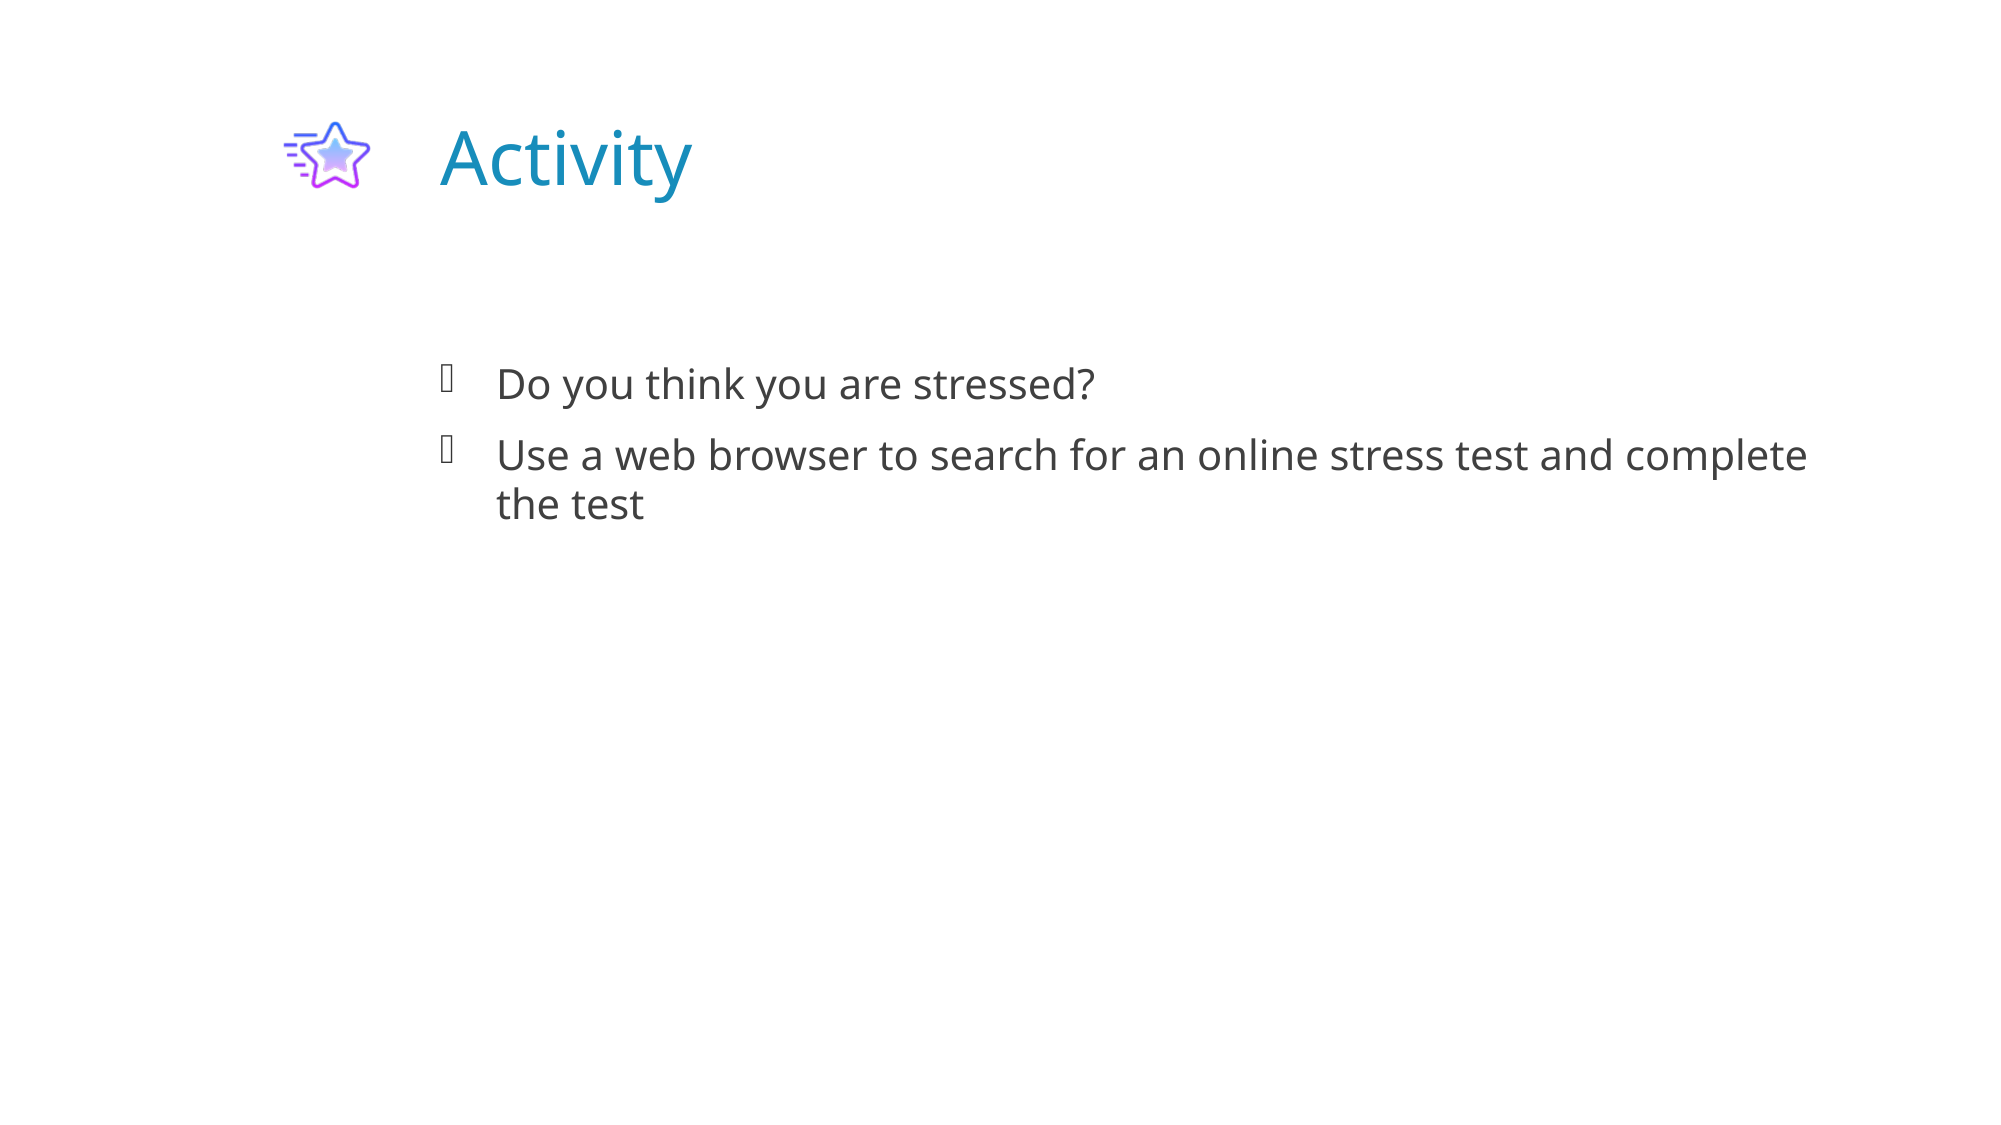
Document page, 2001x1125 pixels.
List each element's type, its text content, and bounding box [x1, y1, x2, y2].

title Activity [425, 102, 1888, 313]
picture [274, 102, 380, 208]
list Do you think you are stressed? Use a web browser to search for an online stress test and complete the test [424, 350, 1888, 1074]
